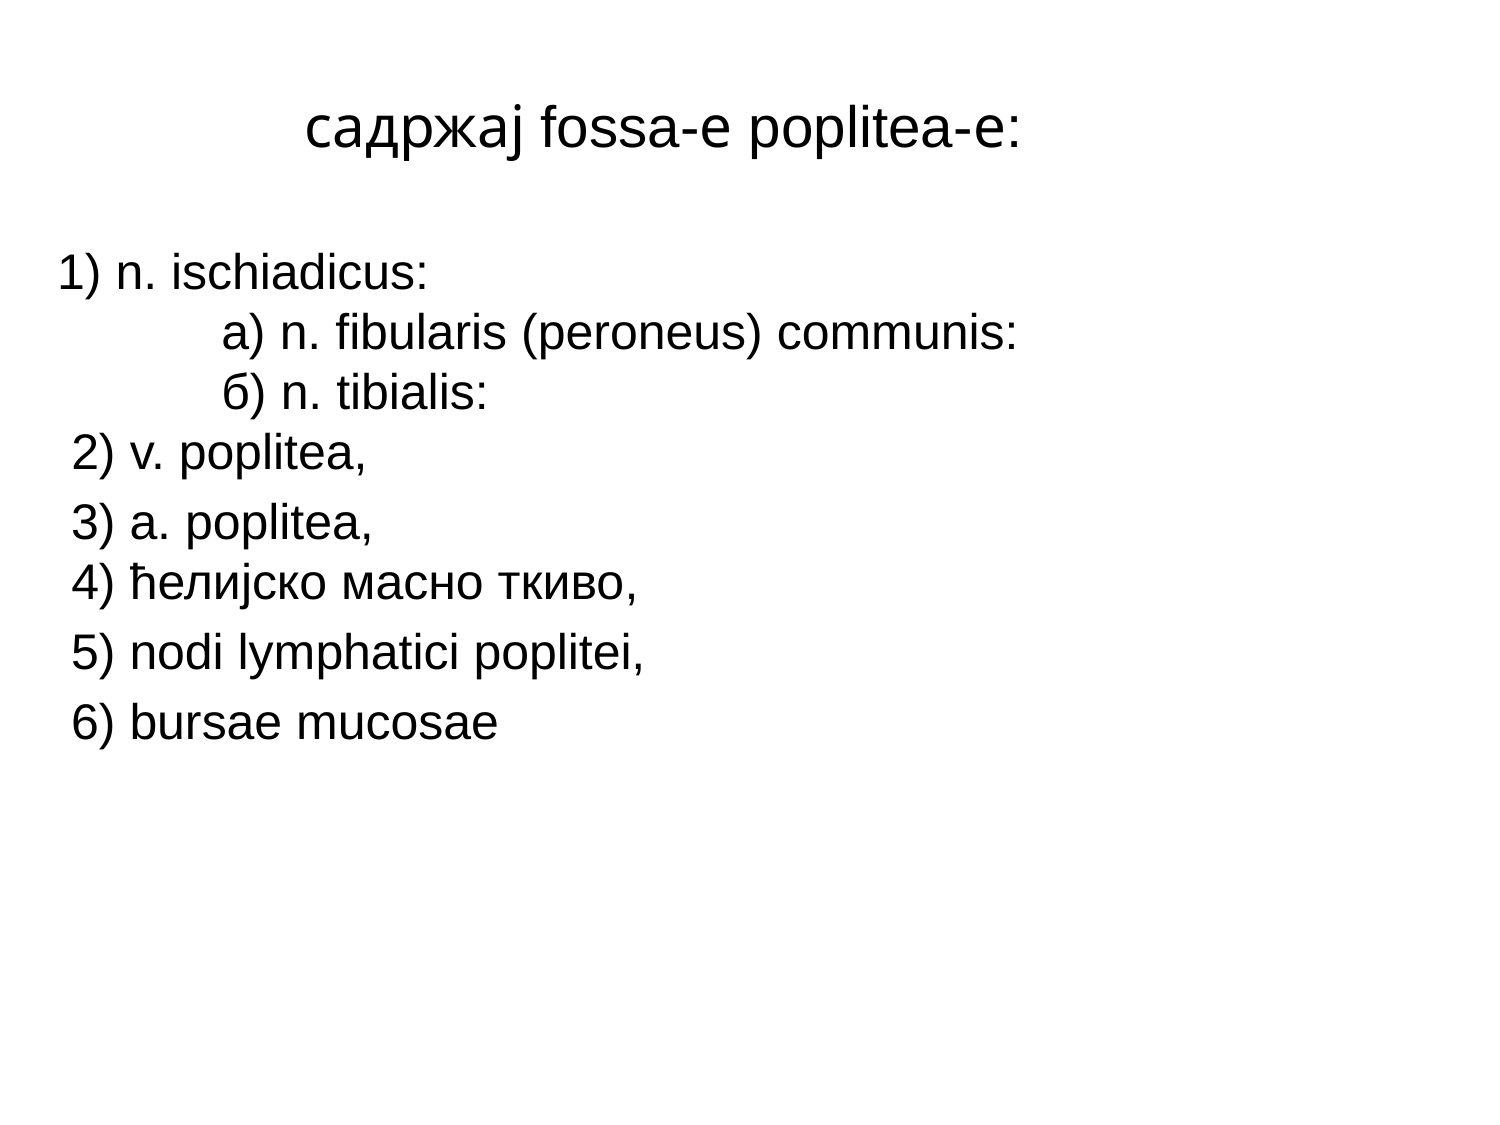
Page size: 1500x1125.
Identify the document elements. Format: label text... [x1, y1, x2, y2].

list садржај fossa-e poplitea-e: 1) n. ischiadicus: a) n. fibularis (peroneus) communis: б) n. tibialis: 2) v. poplitea, 3) a. poplitea, 4) ћелијско масно ткиво, 5) nodi lymphatici poplitei, 6) bursae mucosae [0, 0, 1500, 1125]
